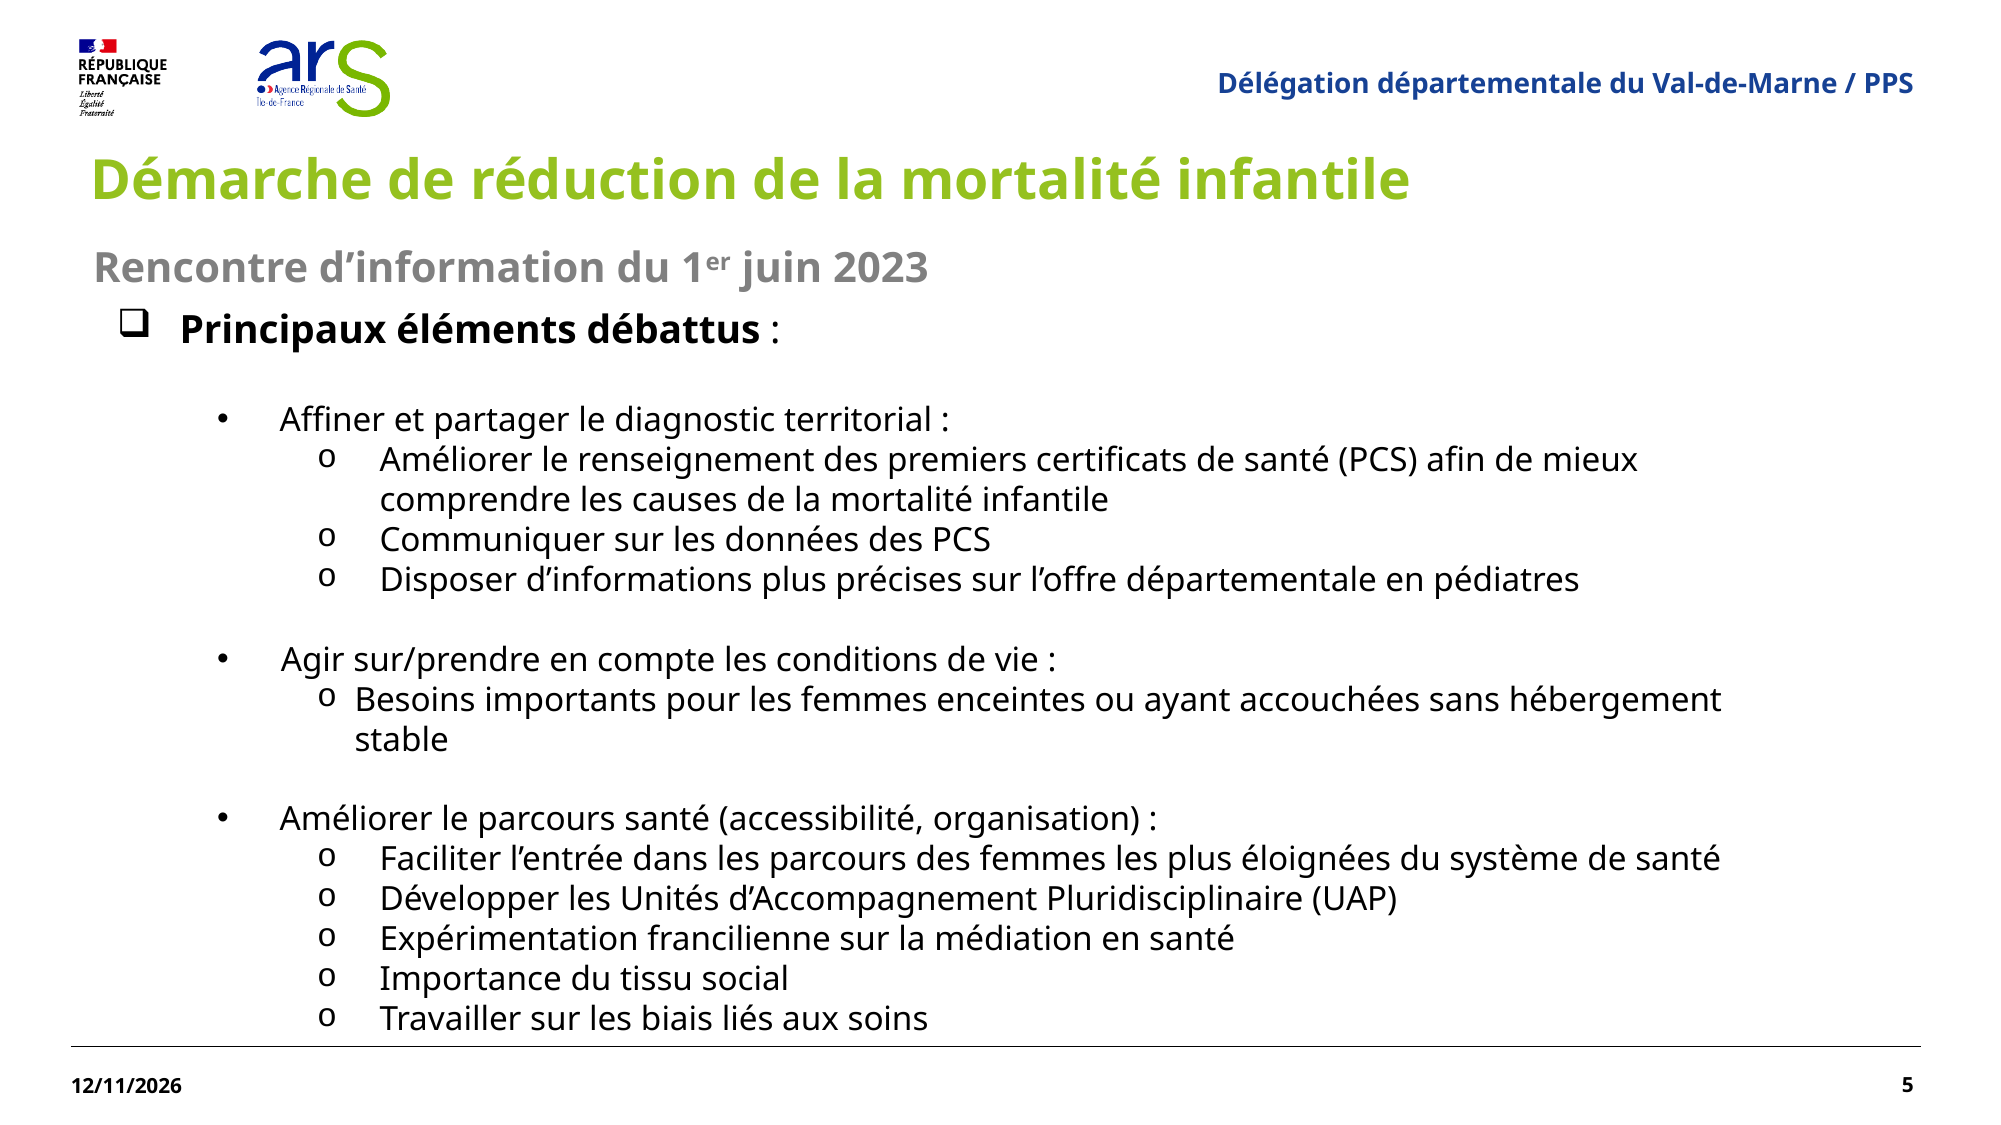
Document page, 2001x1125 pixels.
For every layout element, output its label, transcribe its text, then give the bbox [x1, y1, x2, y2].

picture [63, 23, 182, 142]
title Démarche de réduction de la mortalité infantile [72, 122, 1915, 241]
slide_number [70, 1049, 336, 1125]
list Rencontre d’information du 1er juin 2023 [72, 241, 1915, 295]
text_box Principaux éléments débattus : Affiner et partager le diagnostic territorial : Améliorer le renseignement des premiers certificats de santé (PCS) afin de mieux comprendre les causes de la mortalité infantile Communiquer sur les données des PCS Disposer d’informations plus précises sur l’offre départementale en pédiatres Agir sur/prendre en compte les conditions de vie : Besoins importants pour les femmes enceintes ou ayant accouchées sans hébergement stable Améliorer le parcours santé (accessibilité, organisation) : Faciliter l’entrée dans les parcours des femmes les plus éloignées du système de santé Développer les Unités d’Accompagnement Pluridisciplinaire (UAP) Expérimentation francilienne sur la médiation en santé Importance du tissu social Travailler sur les biais liés aux soins [102, 297, 1835, 1045]
picture [256, 40, 390, 117]
footer Délégation départementale du Val-de-Marne / PPS [627, 42, 1914, 122]
slide_number 5 [1618, 1046, 1914, 1125]
